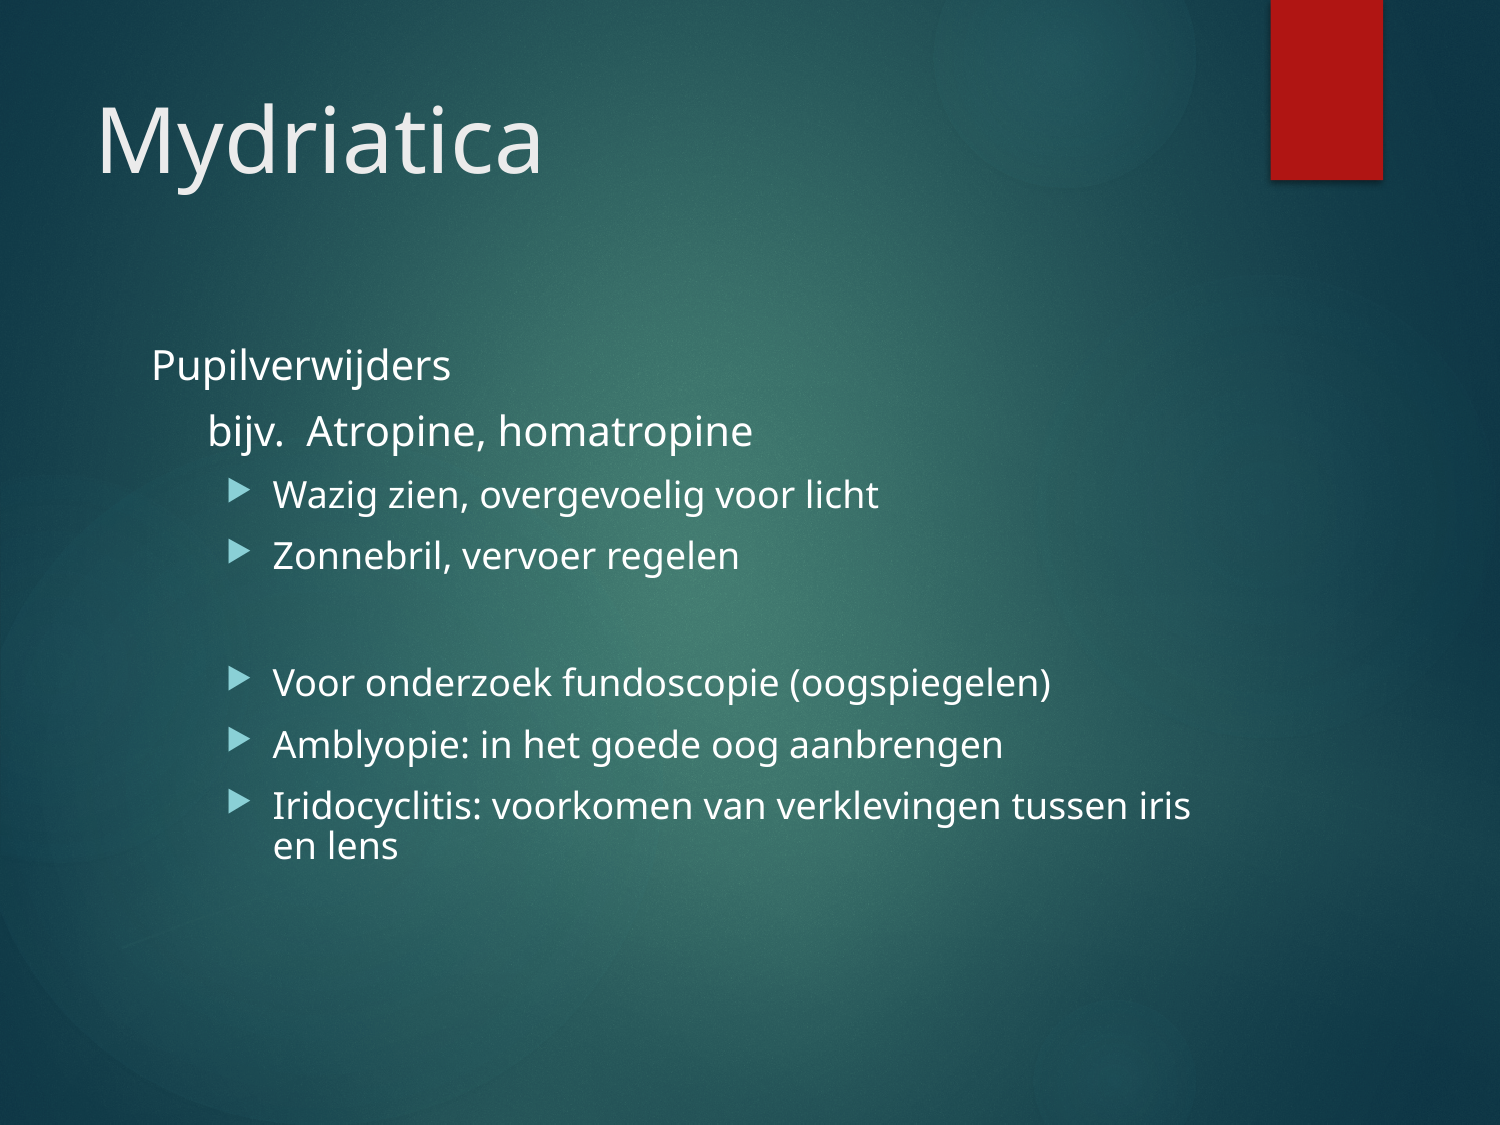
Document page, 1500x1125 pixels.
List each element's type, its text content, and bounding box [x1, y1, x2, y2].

title Mydriatica [79, 74, 1237, 304]
list Pupilverwijders bijv. Atropine, homatropine Wazig zien, overgevoelig voor licht Zonnebril, vervoer regelen Voor onderzoek fundoscopie (oogspiegelen) Amblyopie: in het goede oog aanbrengen Iridocyclitis: voorkomen van verklevingen tussen iris en lens [135, 336, 1237, 1025]
